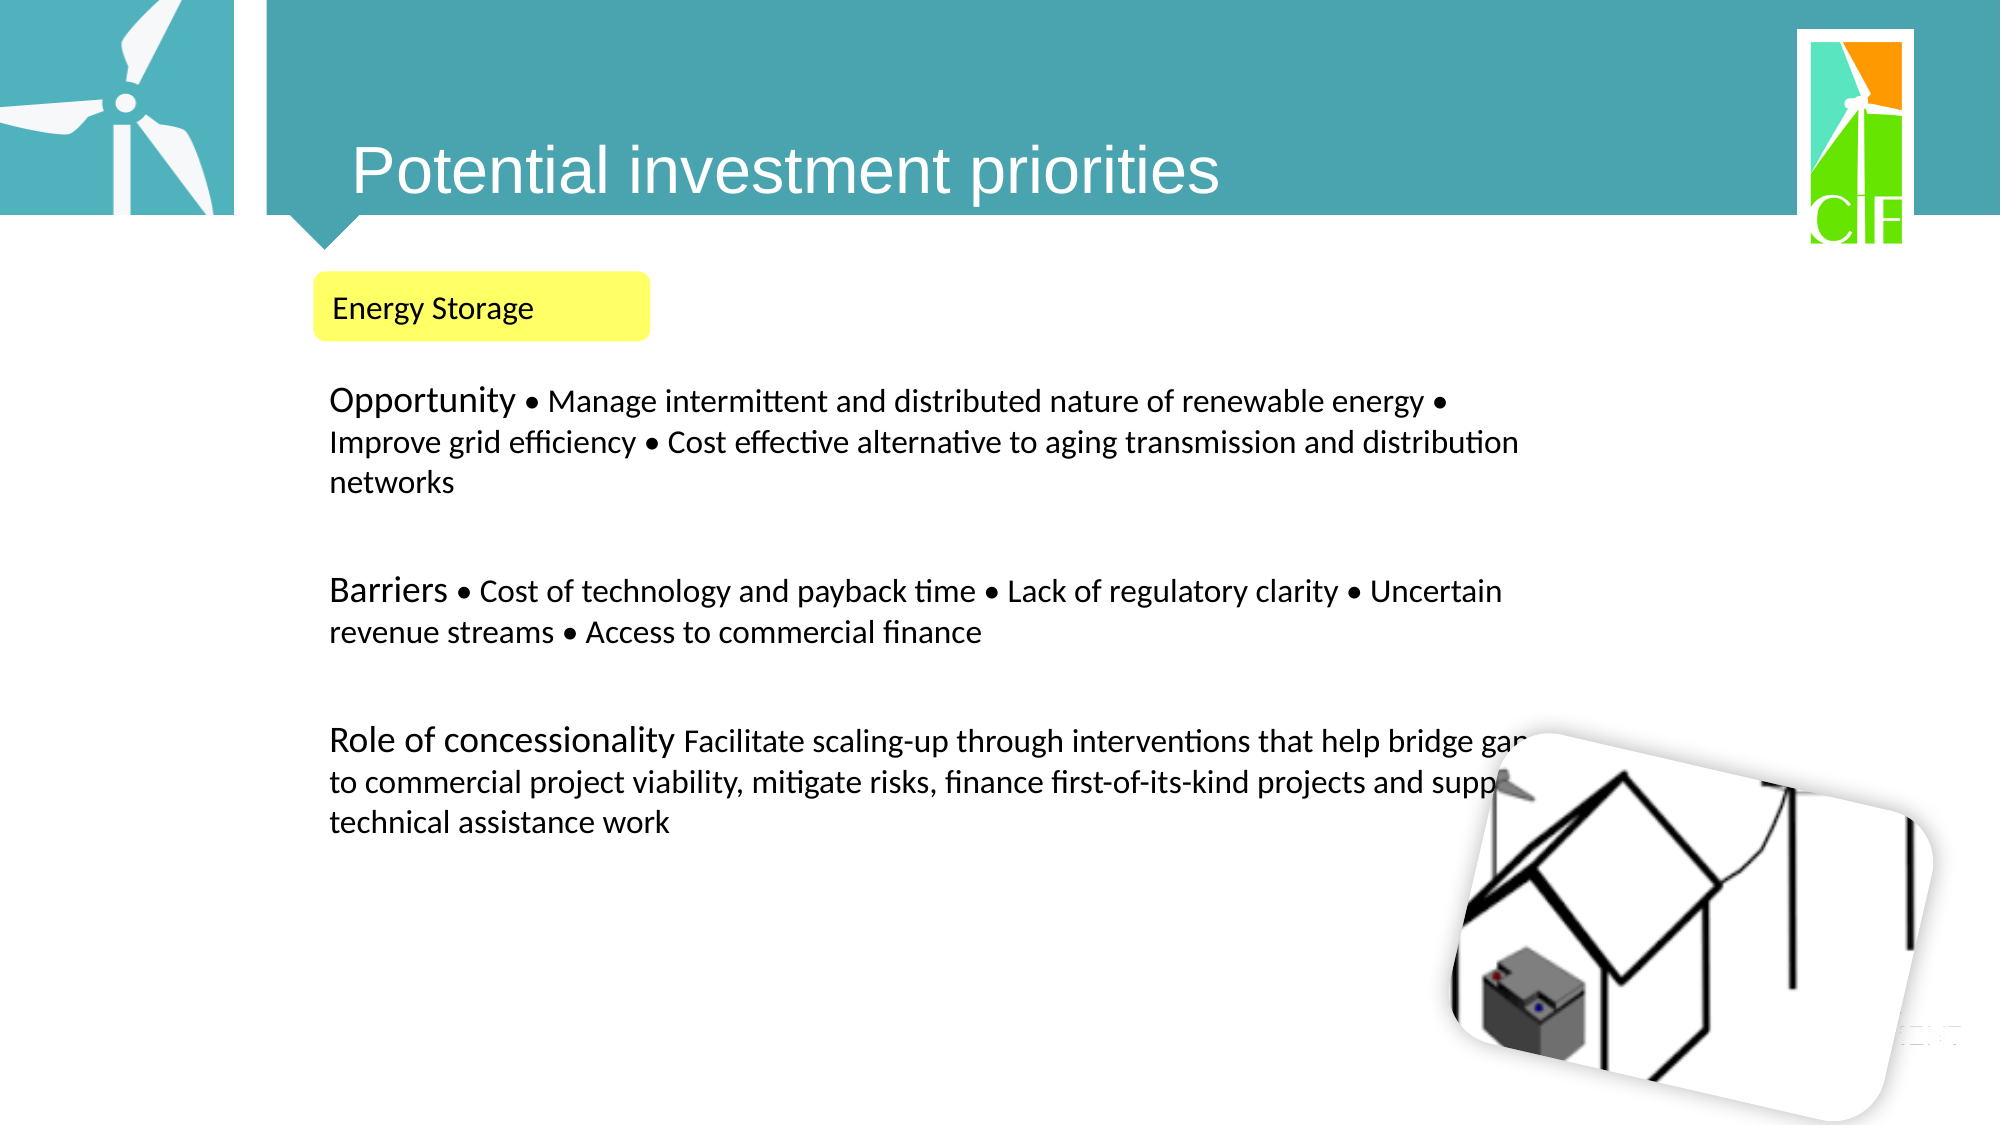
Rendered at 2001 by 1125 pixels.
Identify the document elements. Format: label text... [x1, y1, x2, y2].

text_box Energy Storage [313, 271, 651, 342]
picture [1448, 733, 1961, 1122]
picture [0, 0, 234, 215]
picture [1797, 208, 1914, 259]
picture [1797, 29, 1914, 76]
title Potential investment priorities [351, 76, 1914, 208]
text_box Opportunity • Manage intermittent and distributed nature of renewable energy • Improve grid efficiency • Cost effective alternative to aging transmission and distribution networks Barriers • Cost of technology and payback time • Lack of regulatory clarity • Uncertain revenue streams • Access to commercial finance Role of concessionality Facilitate scaling-up through interventions that help bridge gap to commercial project viability, mitigate risks, finance first-of-its-kind projects and support technical assistance work [290, 373, 1591, 841]
